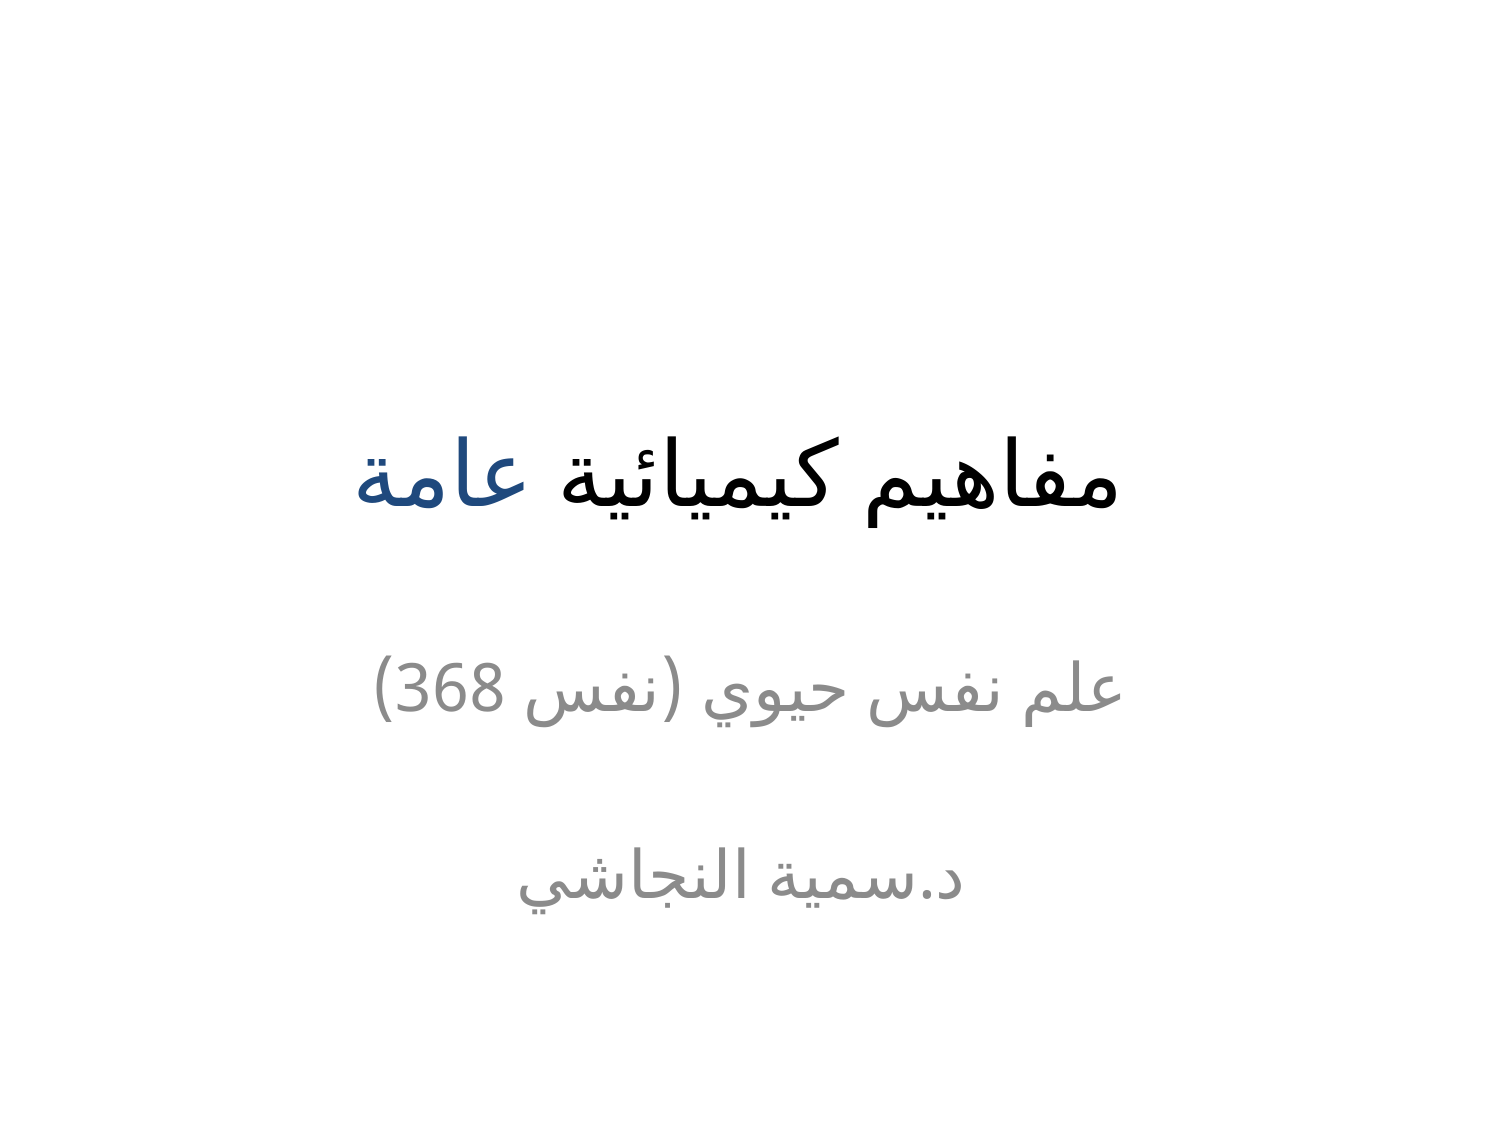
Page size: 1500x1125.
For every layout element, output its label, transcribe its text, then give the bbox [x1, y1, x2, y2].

subtitle علم نفس حيوي (نفس 368) د.سمية النجاشي [225, 637, 1275, 925]
title مفاهيم كيميائية عامة [112, 349, 1388, 591]
